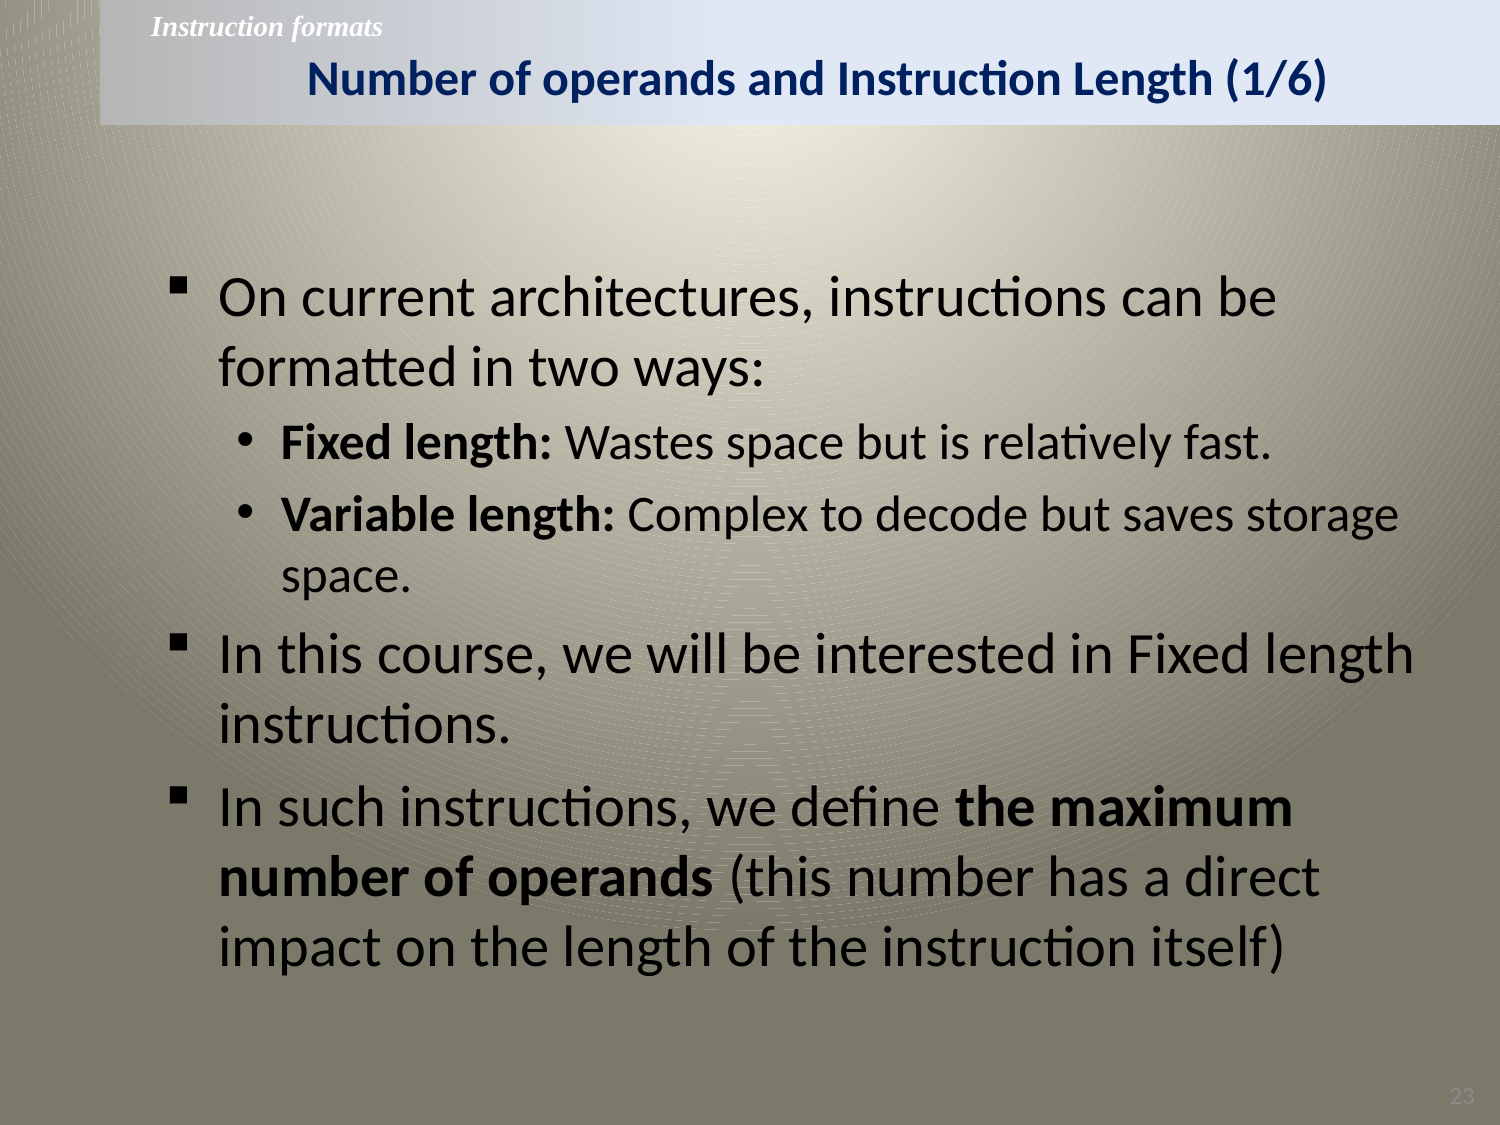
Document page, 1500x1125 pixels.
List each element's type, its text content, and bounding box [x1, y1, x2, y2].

list On current architectures, instructions can be formatted in two ways: Fixed length: Wastes space but is relatively fast. Variable length: Complex to decode but saves storage space. In this course, we will be interested in Fixed length instructions. In such instructions, we define the maximum number of operands (this number has a direct impact on the length of the instruction itself) [150, 249, 1488, 993]
title Number of operands and Instruction Length (1/6) [135, 37, 1500, 113]
list Instruction formats [135, 0, 625, 50]
